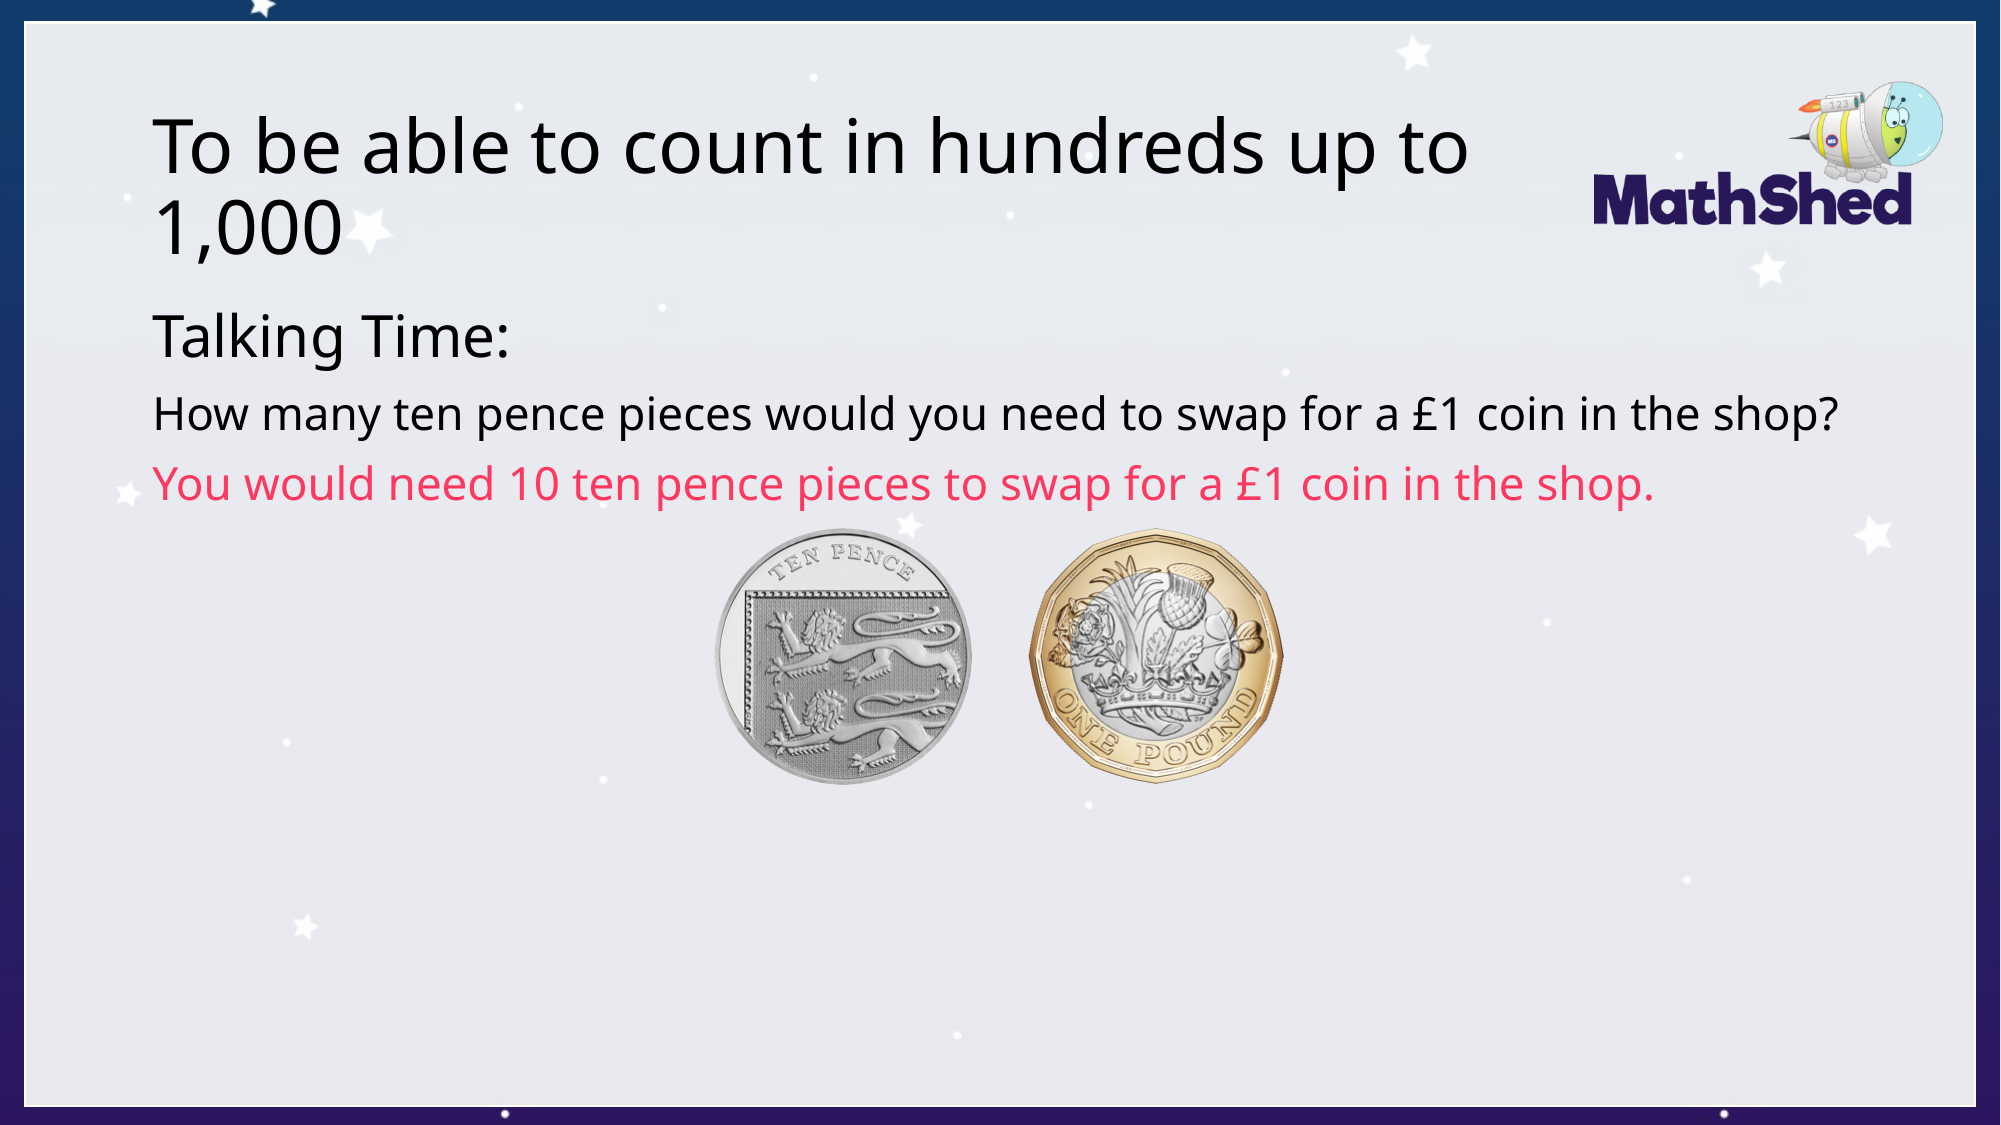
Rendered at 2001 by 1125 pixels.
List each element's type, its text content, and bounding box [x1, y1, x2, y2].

picture [0, 0, 2001, 1125]
title To be able to count in hundreds up to 1,000 [137, 81, 1578, 299]
list Talking Time: How many ten pence pieces would you need to swap for a £1 coin in the shop? You would need 10 ten pence pieces to swap for a £1 coin in the shop. [137, 299, 1863, 1014]
